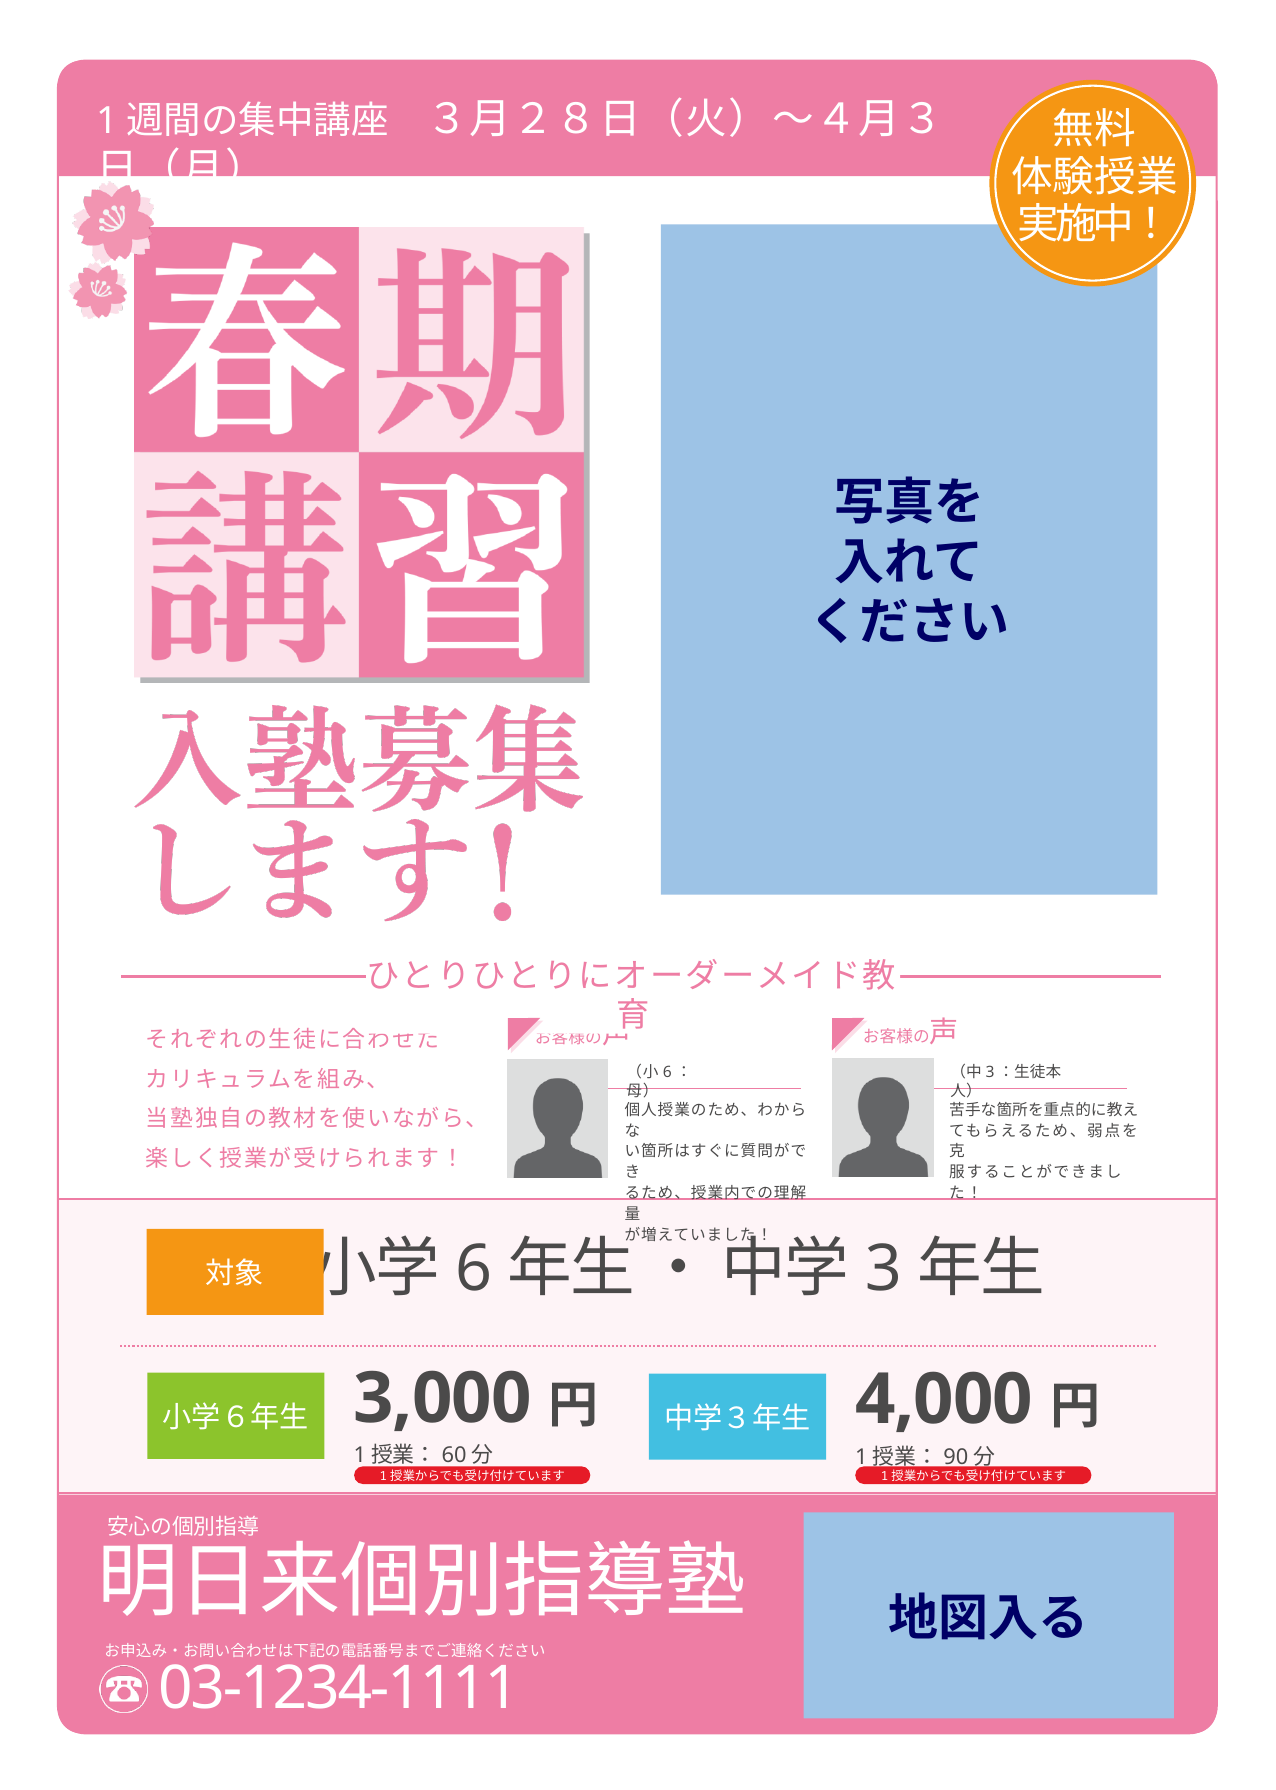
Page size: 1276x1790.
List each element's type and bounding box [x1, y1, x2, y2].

text_box [817, 1014, 867, 1041]
picture [68, 181, 590, 683]
picture [507, 1059, 608, 1178]
picture [134, 704, 583, 922]
text_box [493, 1014, 542, 1041]
picture [832, 1058, 934, 1177]
text_box [57, 60, 1217, 1734]
picture [99, 1664, 148, 1713]
